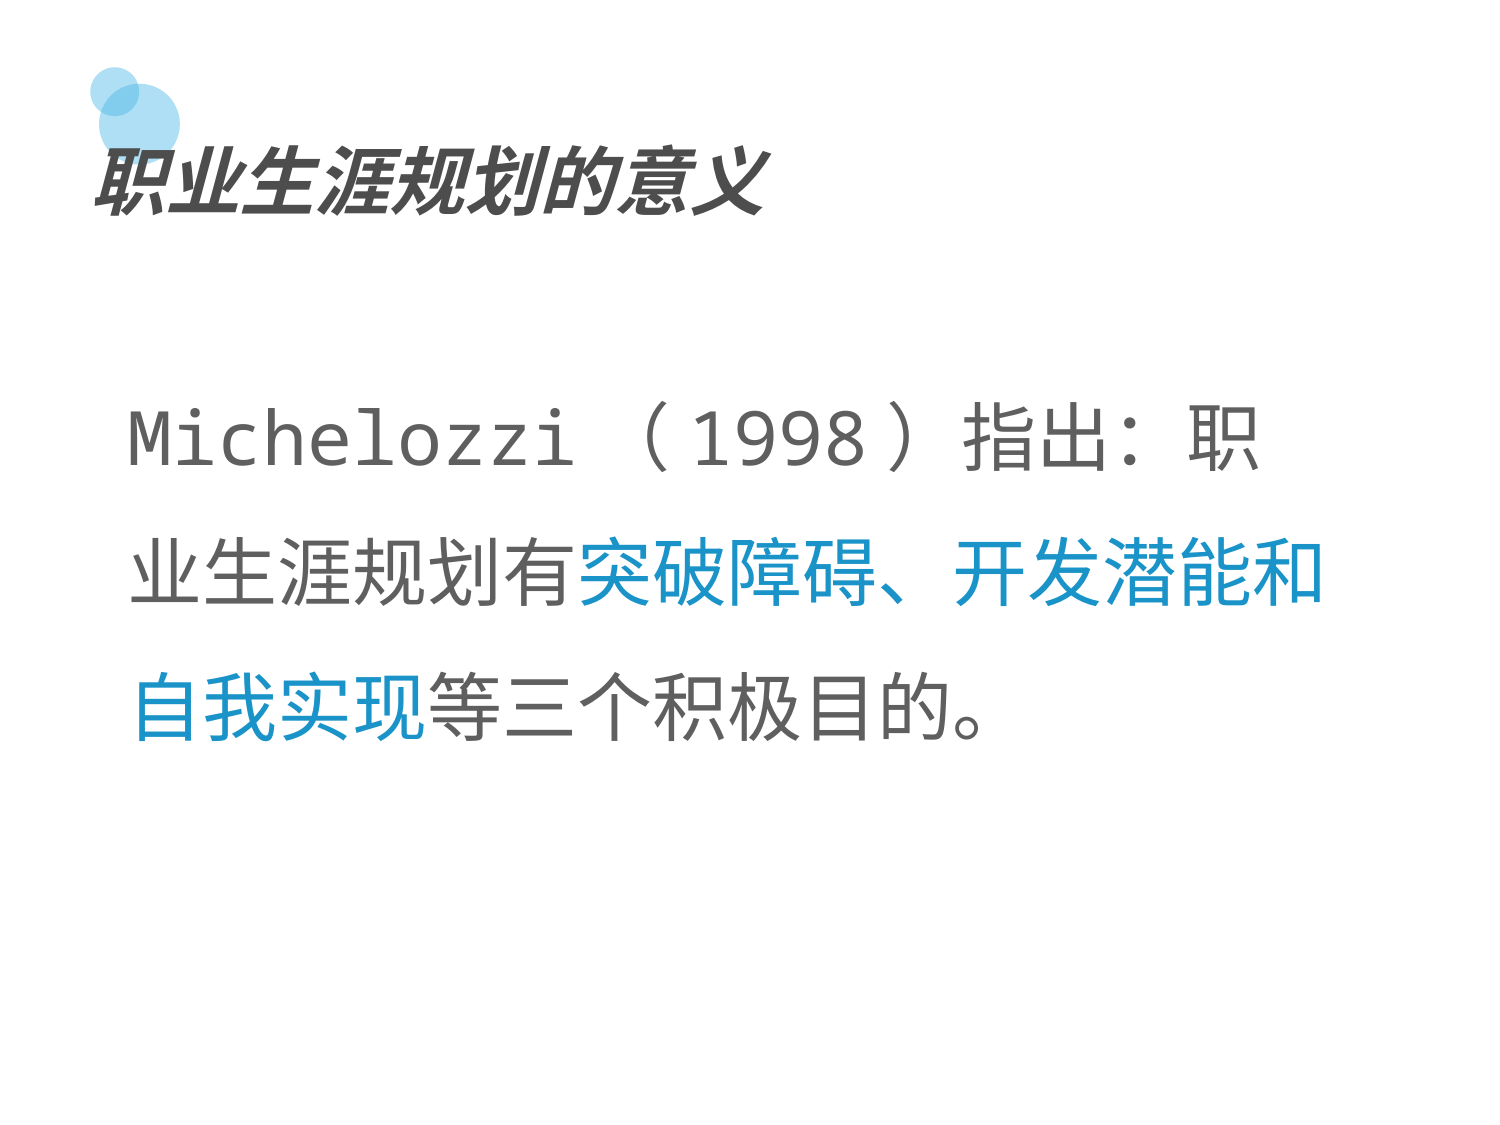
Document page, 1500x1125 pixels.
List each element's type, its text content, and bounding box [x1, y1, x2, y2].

title 职业生涯规划的意义 [75, 137, 1425, 325]
list Michelozzi（1998）指出：职业生涯规划有突破障碍、开发潜能和自我实现等三个积极目的。 [112, 338, 1350, 775]
